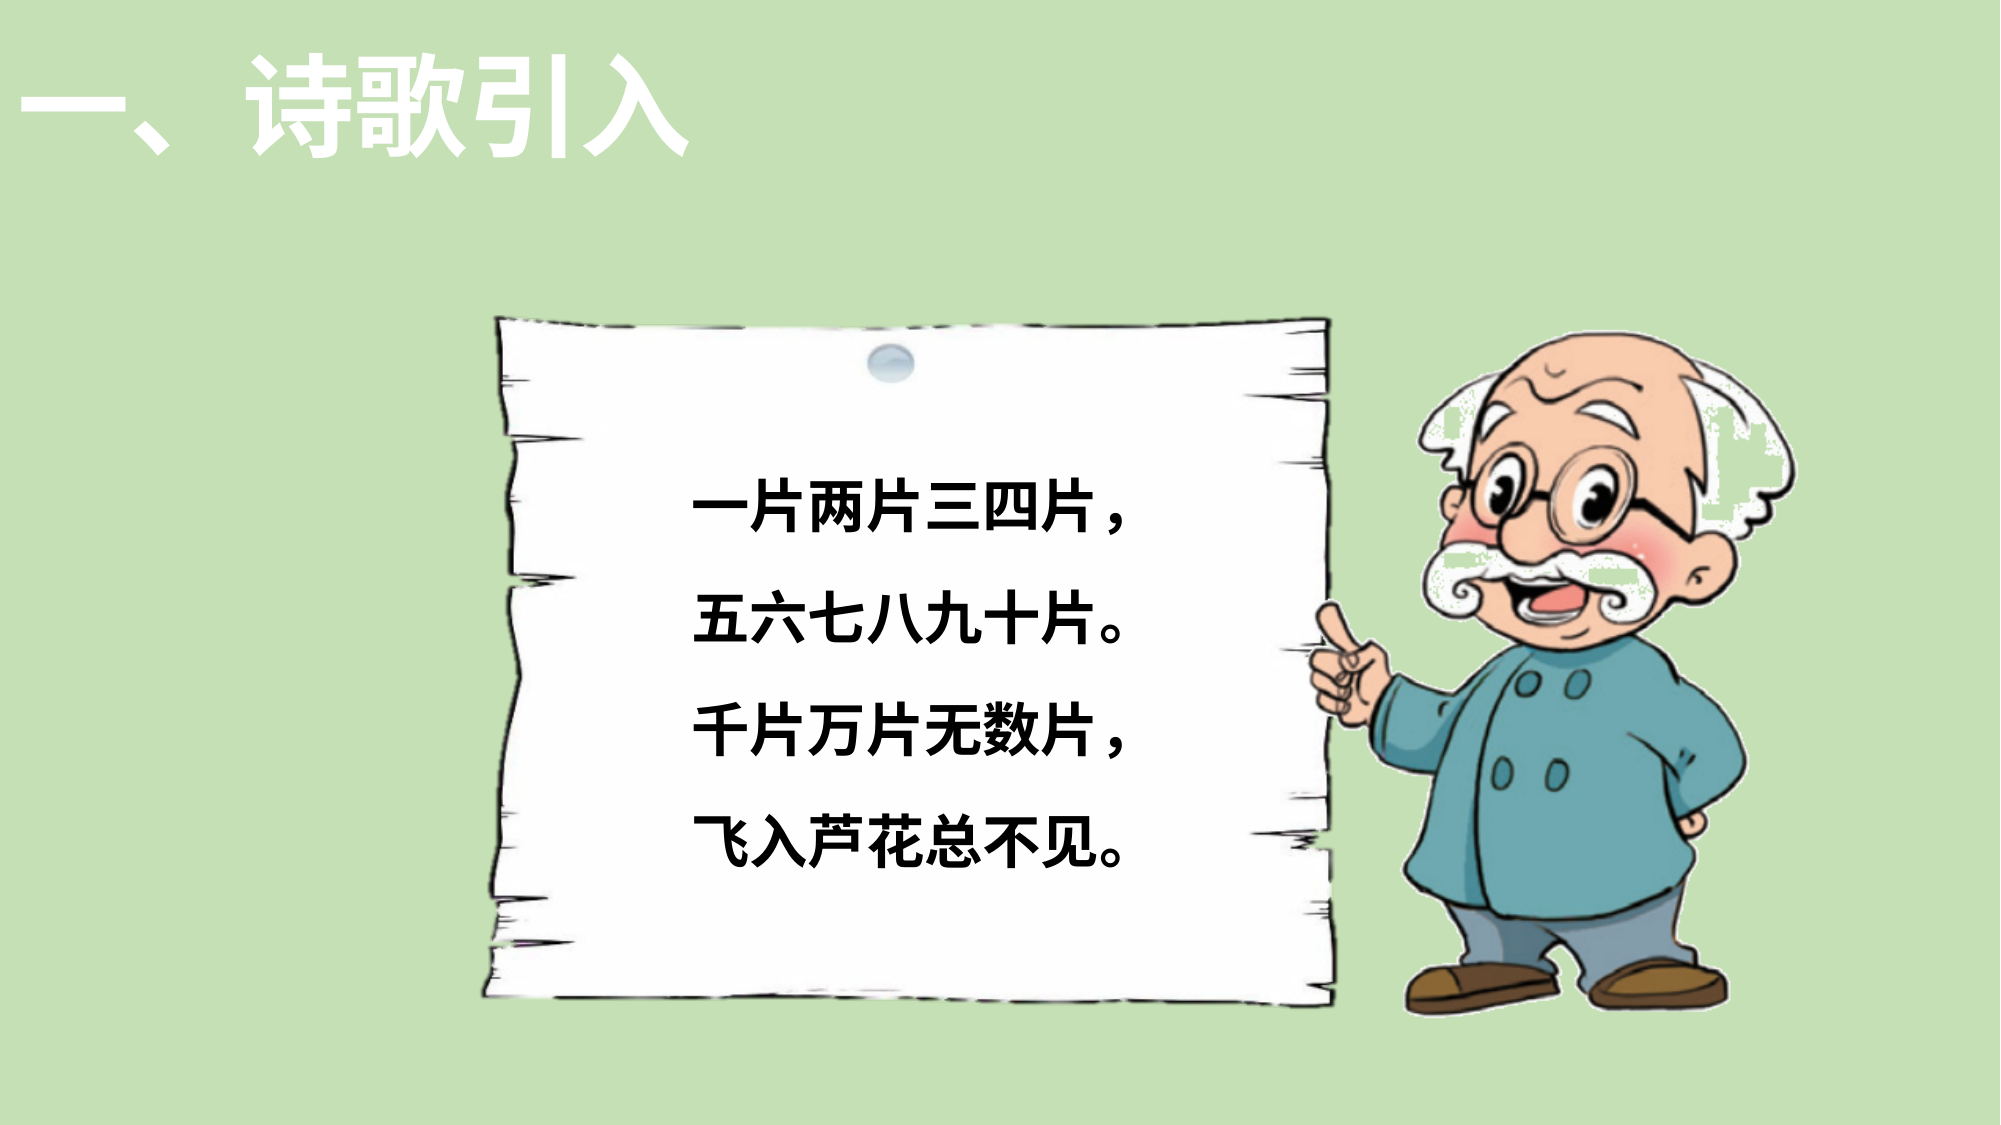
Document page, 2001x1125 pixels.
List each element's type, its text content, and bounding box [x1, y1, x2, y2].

text_box 一、诗歌引入 [2, 28, 756, 179]
picture [409, 220, 1806, 1034]
